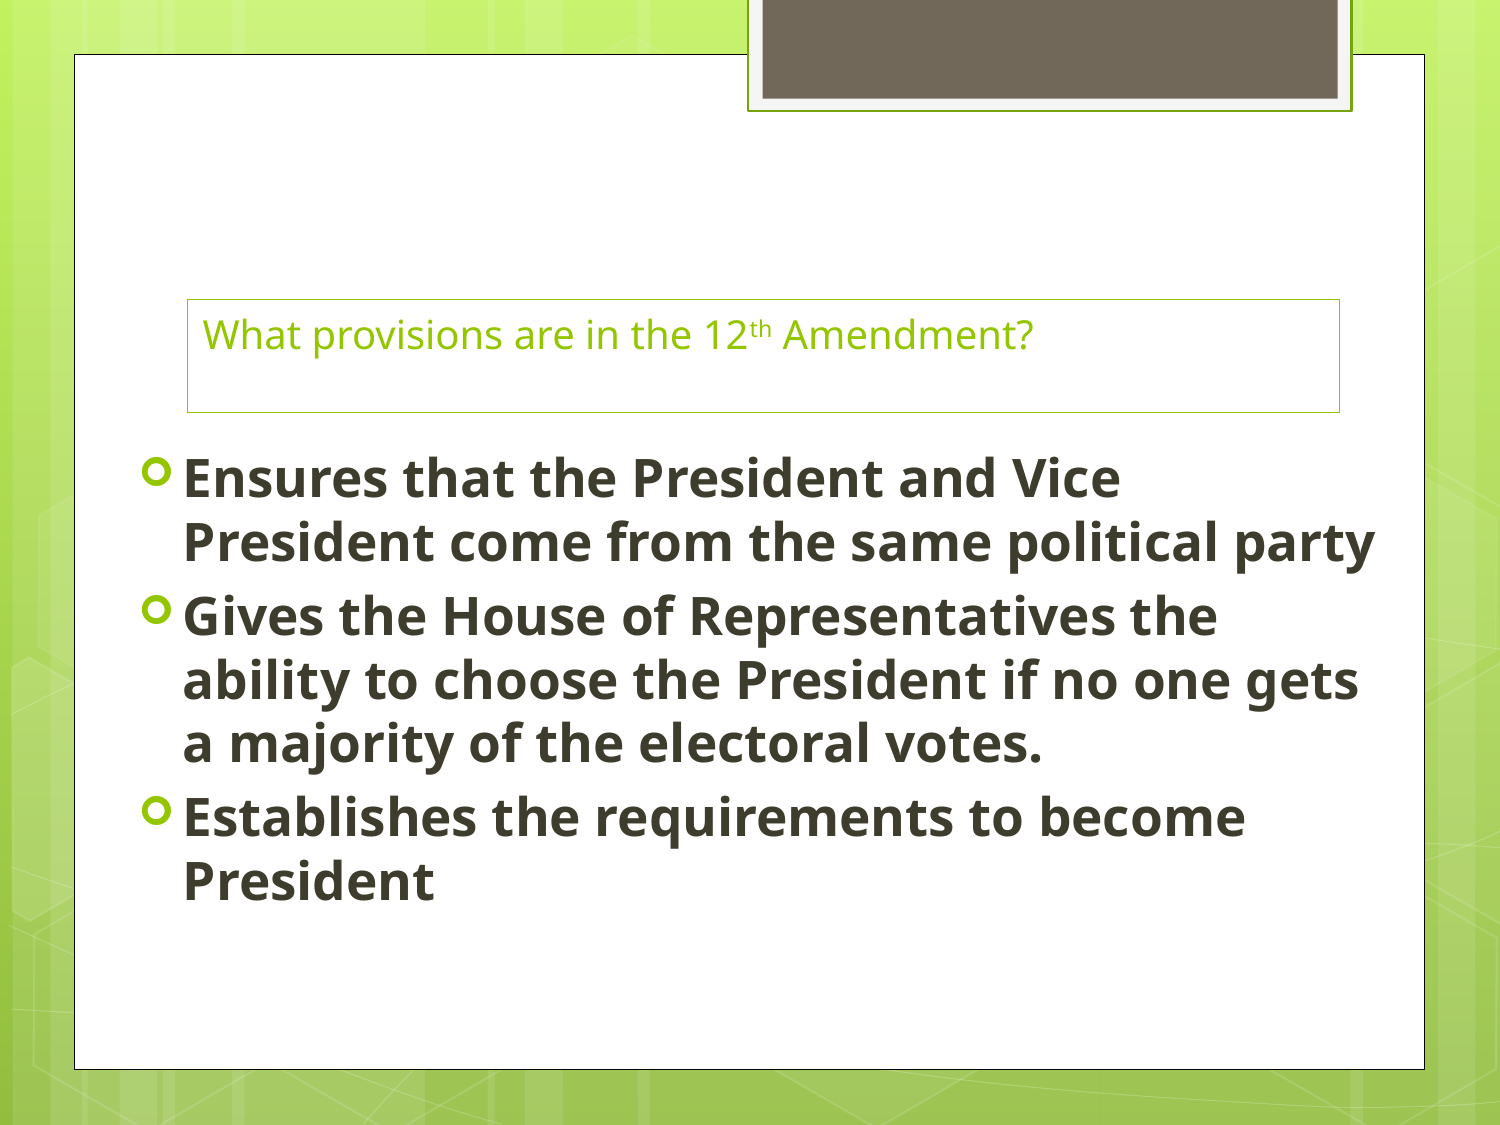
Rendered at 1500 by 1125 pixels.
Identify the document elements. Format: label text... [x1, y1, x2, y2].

list Ensures that the President and Vice President come from the same political party Gives the House of Representatives the ability to choose the President if no one gets a majority of the electoral votes. Establishes the requirements to become President [112, 437, 1400, 975]
title What provisions are in the 12th Amendment? [187, 299, 1340, 413]
